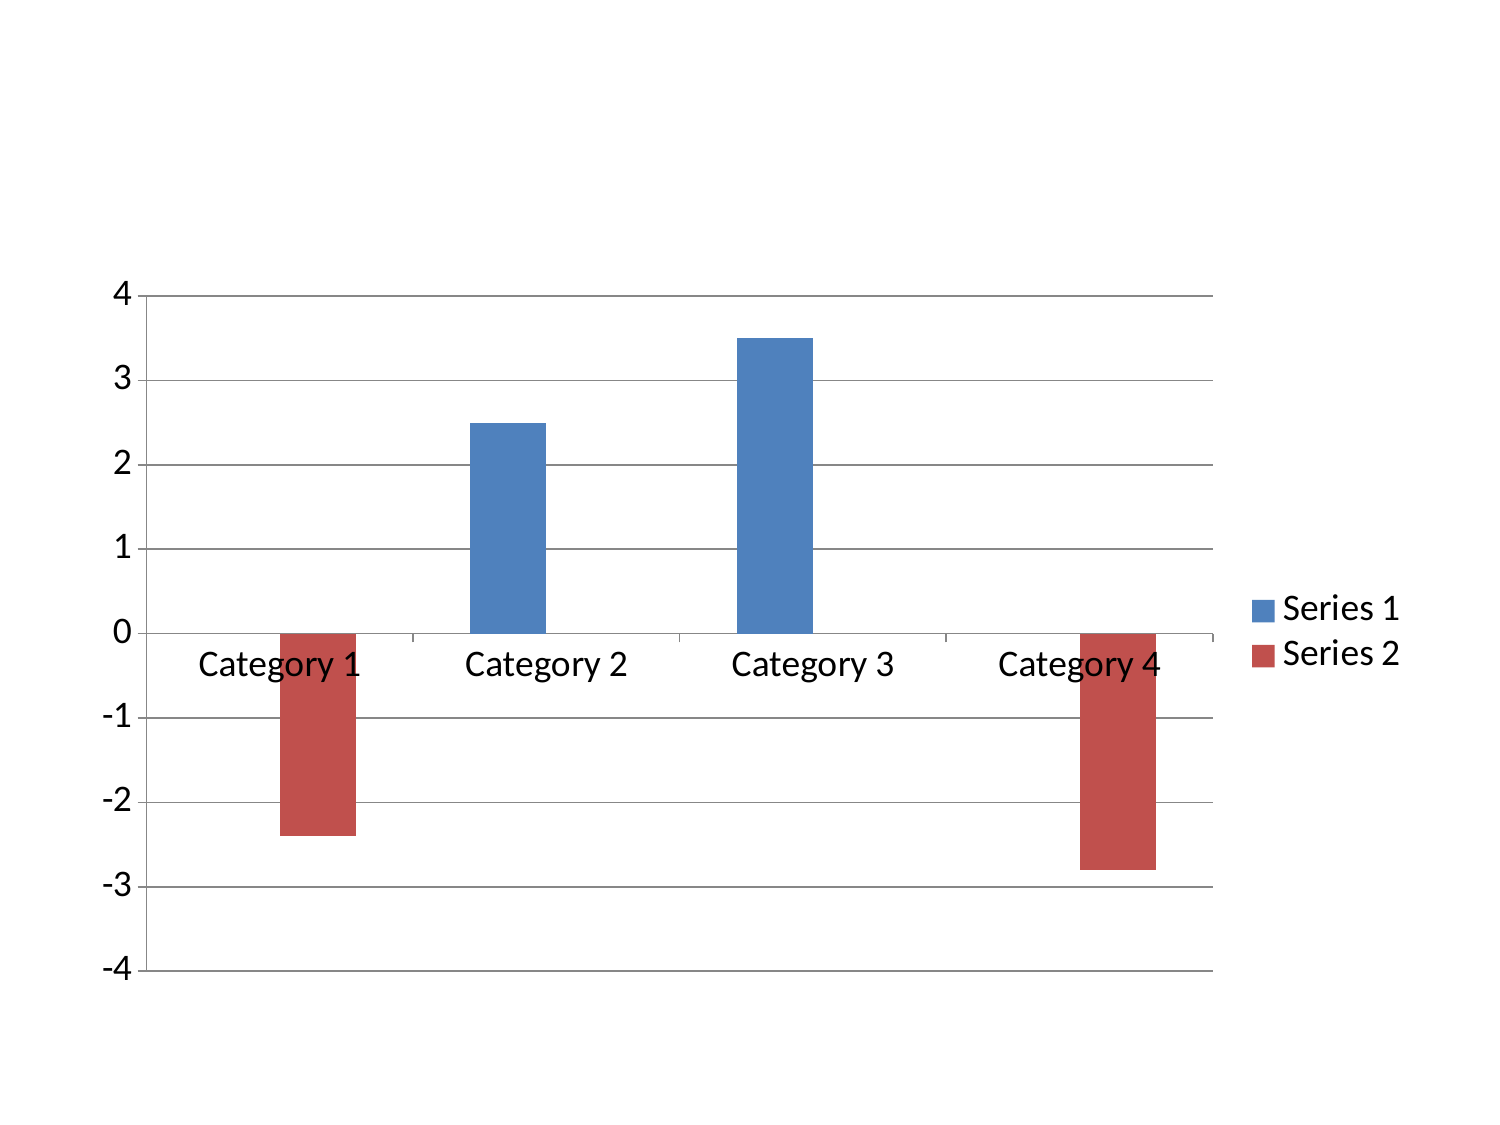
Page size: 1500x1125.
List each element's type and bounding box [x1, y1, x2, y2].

chart [74, 262, 1426, 1006]
